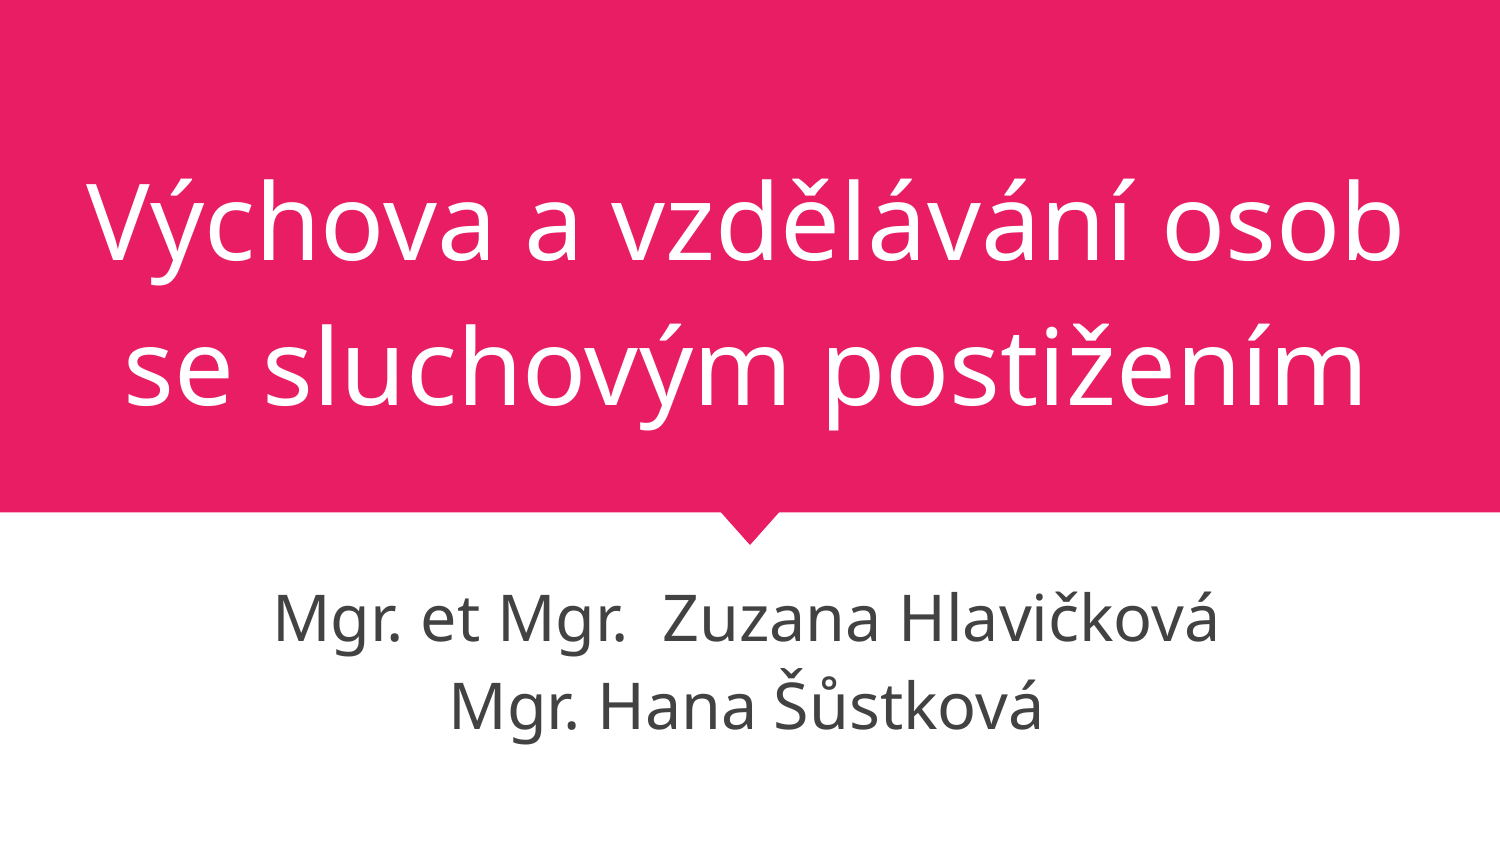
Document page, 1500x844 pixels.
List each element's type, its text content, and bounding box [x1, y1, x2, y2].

title Výchova a vzdělávání osob se sluchovým postižením [67, 105, 1427, 452]
subtitle Mgr. et Mgr. Zuzana Hlavičková Mgr. Hana Šůstková [67, 557, 1427, 765]
